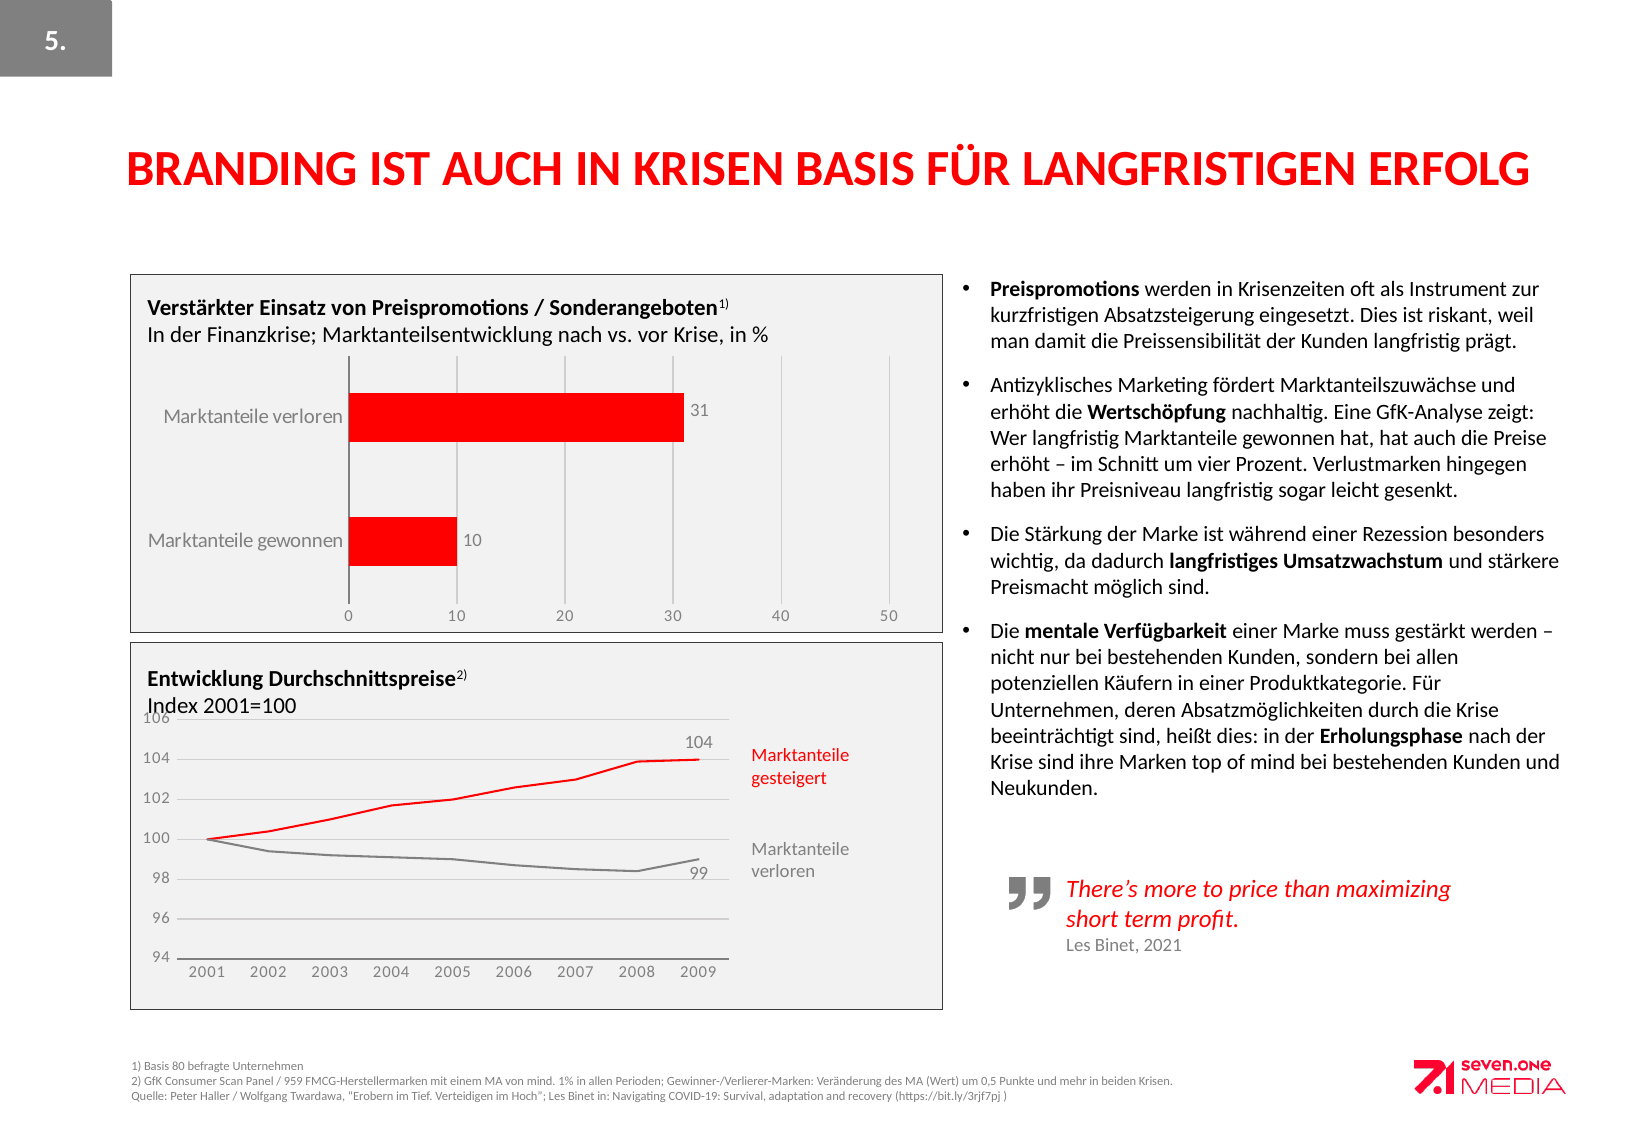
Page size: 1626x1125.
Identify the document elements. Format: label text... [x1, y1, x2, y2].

text_box Marktanteile verloren [751, 836, 902, 878]
text_box 1) Basis 80 befragte Unternehmen 2) GfK Consumer Scan Panel / 959 FMCG-Herstellermarken mit einem MA von mind. 1% in allen Perioden; Gewinner-/Verlierer-Marken: Veränderung des MA (Wert) um 0,5 Punkte und mehr in beiden Krisen. Quelle: Peter Haller / Wolfgang Twardawa, “Erobern im Tief. Verteidigen im Hoch”; Les Binet in: Navigating COVID-19: Survival, adaptation and recovery (https://bit.ly/3rjf7pj ) [131, 1058, 1514, 1112]
text_box There’s more to price than maximizing short term profit. Les Binet, 2021 [1051, 865, 1575, 963]
title BRANDING IST AUCH IN KRISEN BASIS FÜR LANGFRISTIGEN ERFOLG [111, 133, 1601, 204]
text_box Entwicklung Durchschnittspreise2) Index 2001=100 [147, 663, 884, 743]
text_box Preispromotions werden in Krisenzeiten oft als Instrument zur kurzfristigen Absatzsteigerung eingesetzt. Dies ist riskant, weil man damit die Preissensibilität der Kunden langfristig prägt. Antizyklisches Marketing fördert Marktanteilszuwächse und erhöht die Wertschöpfung nachhaltig. Eine GfK-Analyse zeigt: Wer langfristig Marktanteile gewonnen hat, hat auch die Preise erhöht – im Schnitt um vier Prozent. Verlustmarken hingegen haben ihr Preisniveau langfristig sogar leicht gesenkt. Die Stärkung der Marke ist während einer Rezession besonders wichtig, da dadurch langfristiges Umsatzwachstum und stärkere Preismacht möglich sind. Die mentale Verfügbarkeit einer Marke muss gestärkt werden – nicht nur bei bestehenden Kunden, sondern bei allen potenziellen Käufern in einer Produktkategorie. Für Unternehmen, deren Absatzmöglichkeiten durch die Krise beeinträchtigt sind, heißt dies: in der Erholungsphase nach der Krise sind ihre Marken top of mind bei bestehenden Kunden und Neukunden. [962, 274, 1584, 607]
picture [990, 853, 1069, 932]
picture [1514, 1060, 1566, 1094]
chart [132, 350, 915, 633]
text_box [129, 641, 944, 1011]
text_box [129, 274, 944, 633]
text_box 5. [0, 0, 114, 78]
chart [130, 705, 742, 988]
text_box Marktanteile gesteigert [751, 742, 902, 785]
text_box Verstärkter Einsatz von Preispromotions / Sonderangeboten1) In der Finanzkrise; Marktanteilsentwicklung nach vs. vor Krise, in % [147, 292, 884, 350]
